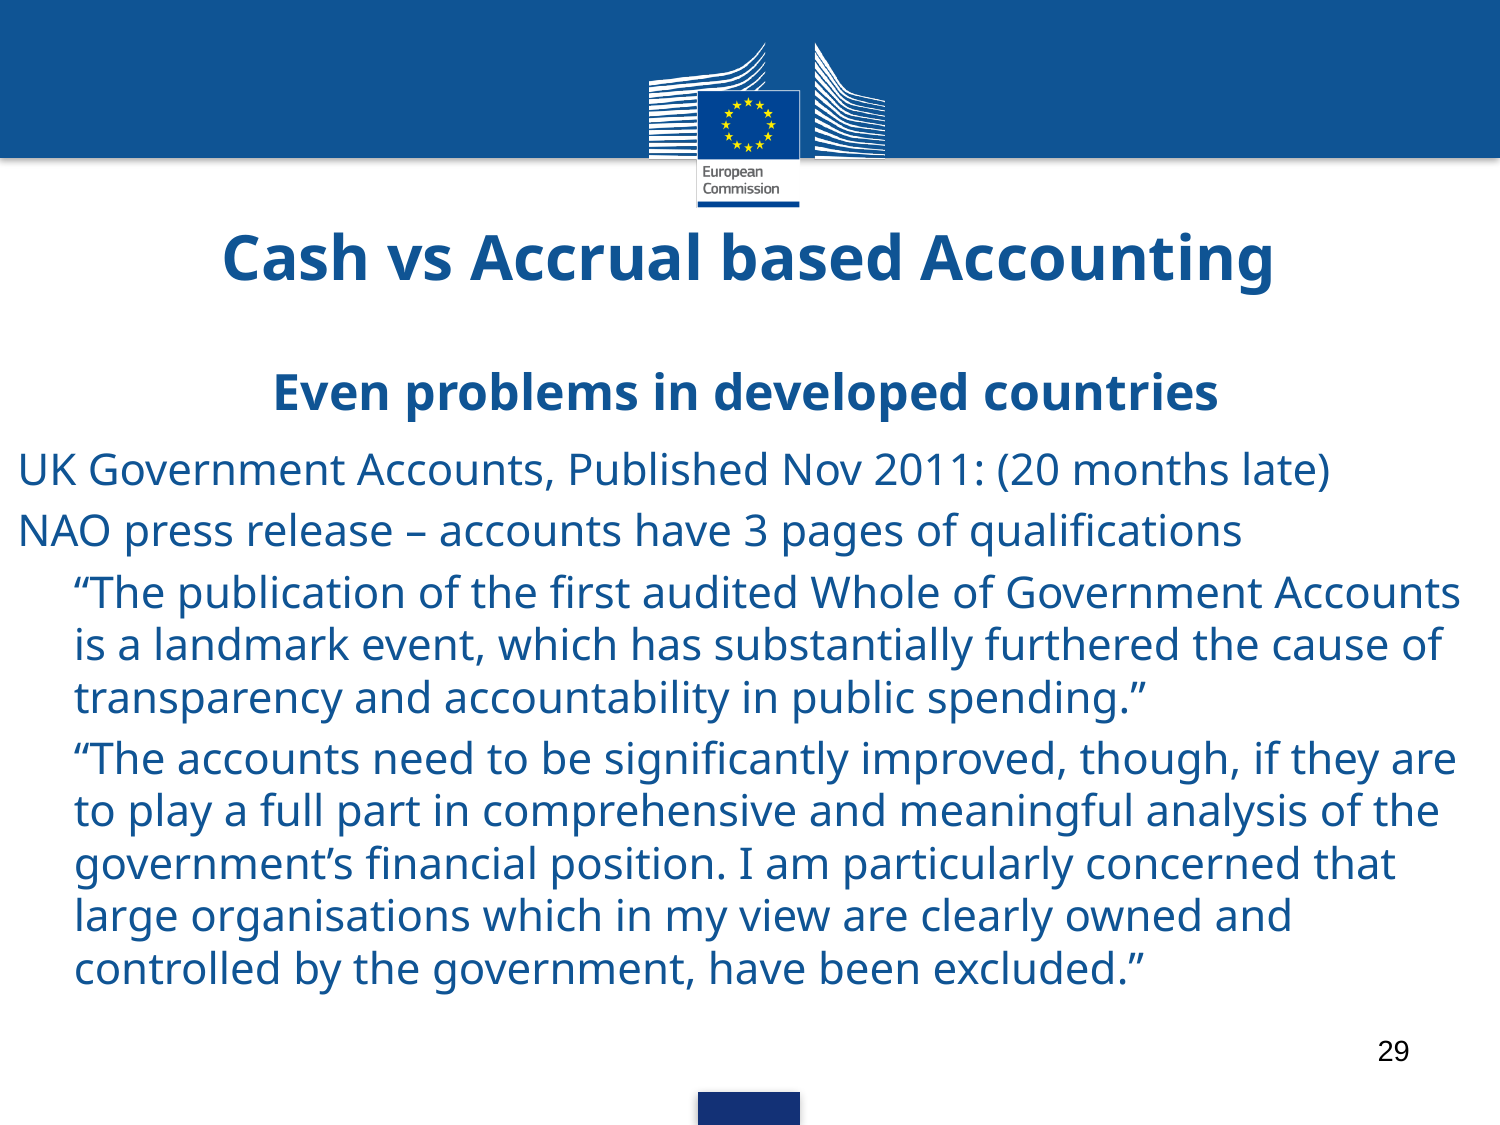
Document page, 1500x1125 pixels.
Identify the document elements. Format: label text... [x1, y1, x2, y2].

picture [649, 42, 885, 207]
list Even problems in developed countries UK Government Accounts, Published Nov 2011: (20 months late) NAO press release – accounts have 3 pages of qualifications “The publication of the first audited Whole of Government Accounts is a landmark event, which has substantially furthered the cause of transparency and accountability in public spending.” “The accounts need to be significantly improved, though, if they are to play a full part in comprehensive and meaningful analysis of the government’s financial position. I am particularly concerned that large organisations which in my view are clearly owned and controlled by the government, have been excluded.” [2, 353, 1491, 1118]
title Cash vs Accrual based Accounting [0, 207, 1500, 303]
slide_number 29 [1074, 1024, 1426, 1103]
